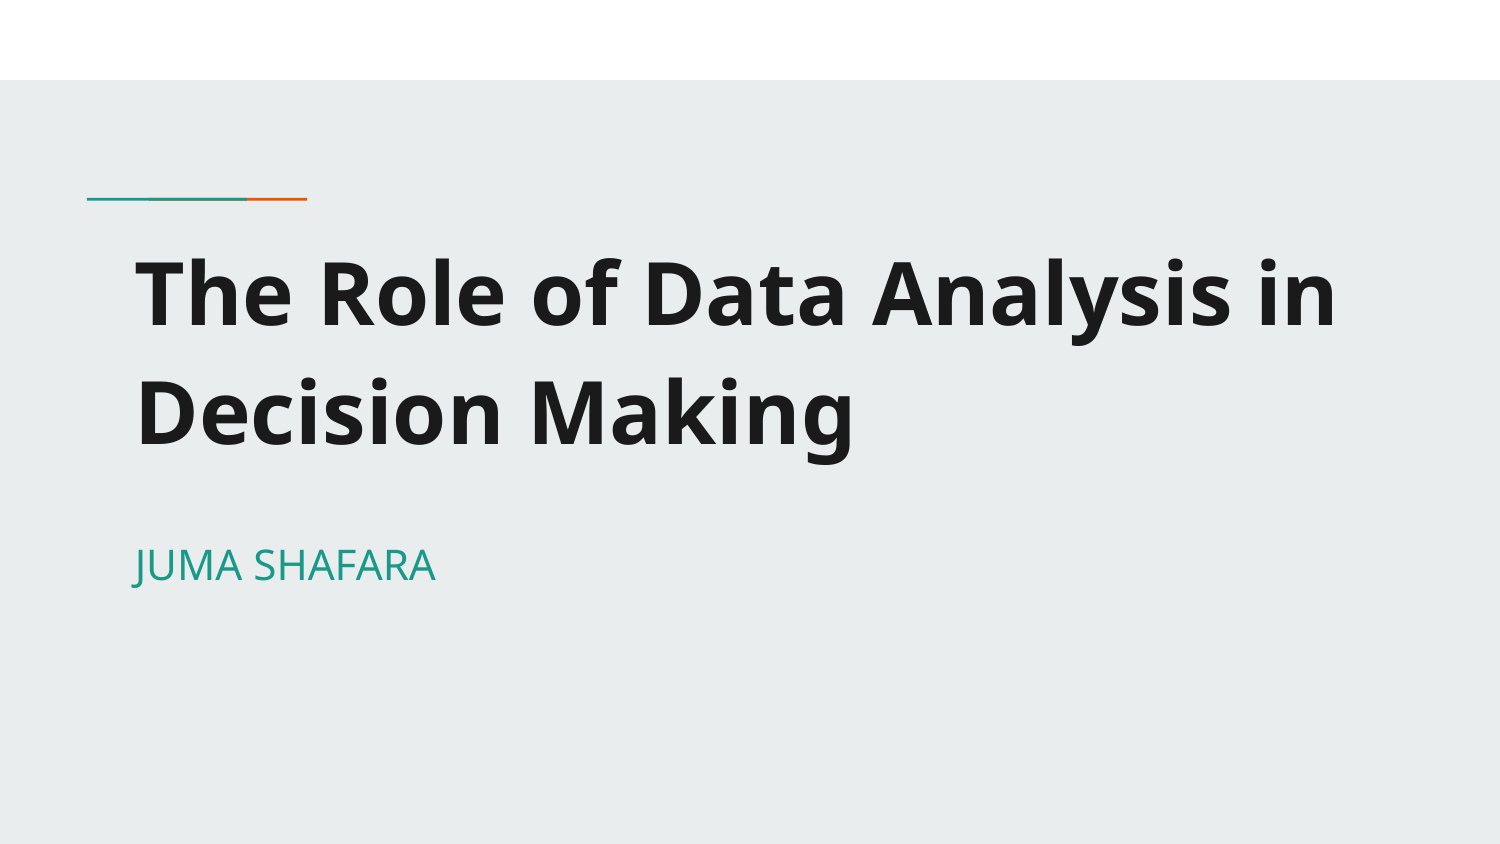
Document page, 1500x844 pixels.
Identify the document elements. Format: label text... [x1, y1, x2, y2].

title The Role of Data Analysis in Decision Making [119, 216, 1381, 490]
subtitle JUMA SHAFARA [119, 520, 1381, 610]
